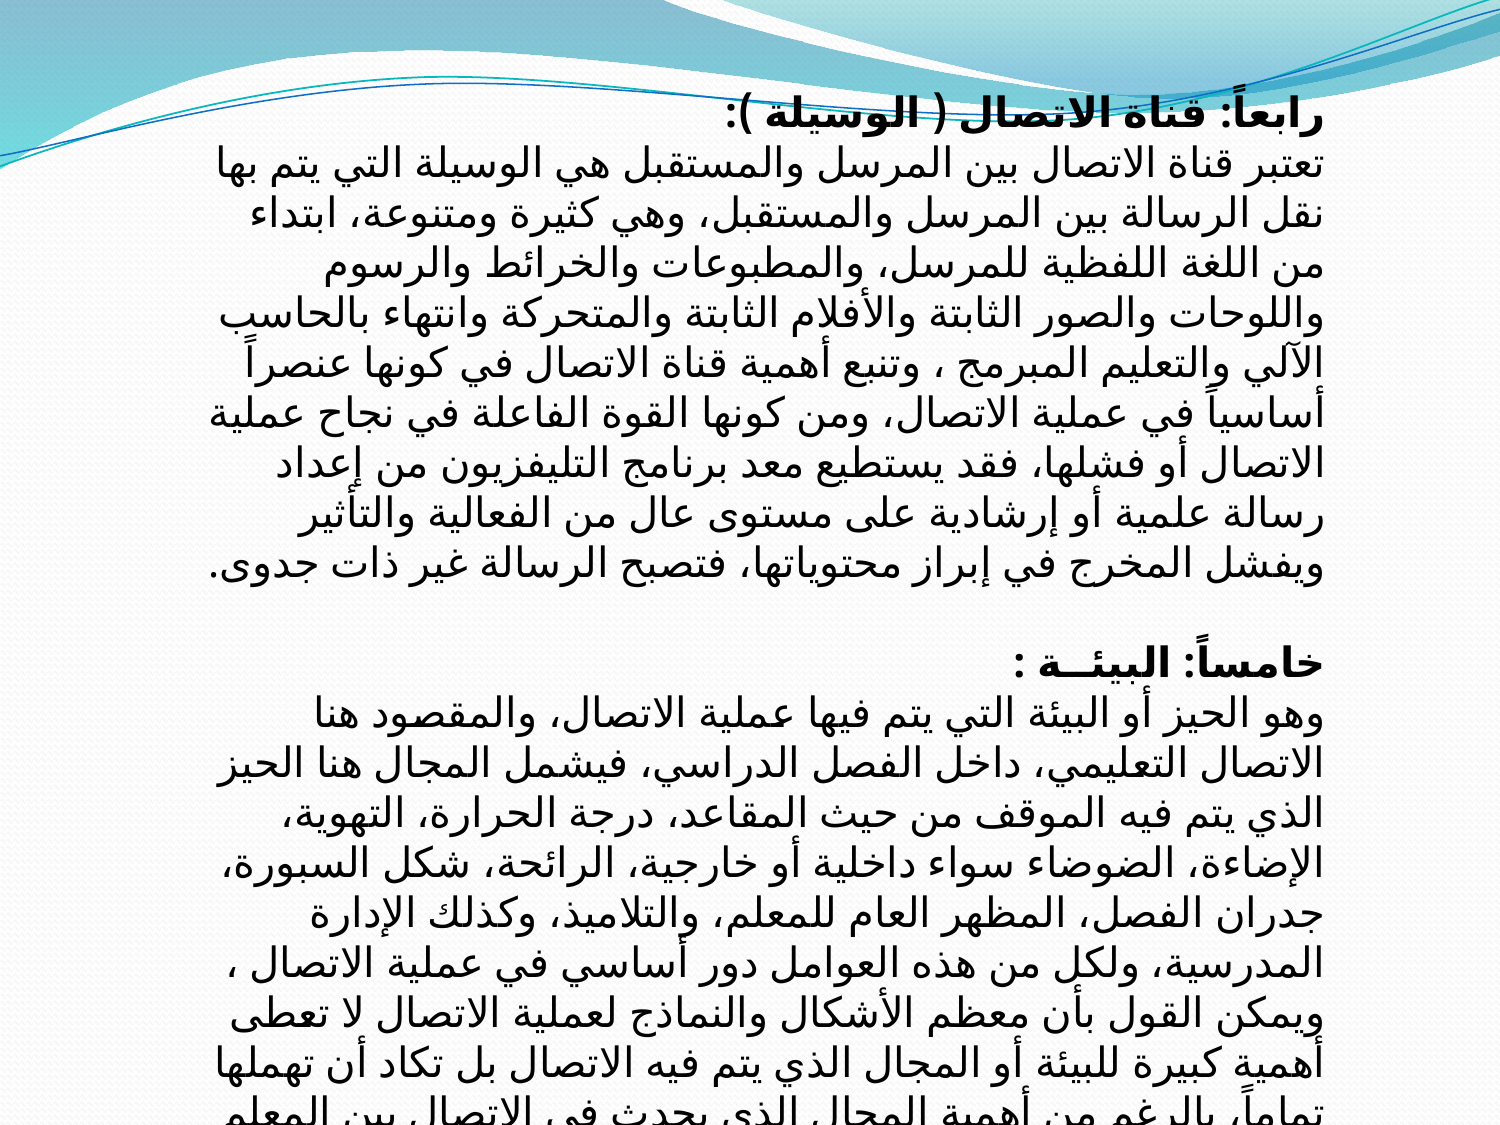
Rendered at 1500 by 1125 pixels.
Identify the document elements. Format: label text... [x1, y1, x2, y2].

text_box رابعاً: قناة الاتصال ( الوسيلة ): تعتبر قناة الاتصال بين المرسل والمستقبل هي الوسيلة التي يتم بها نقل الرسالة بين المرسل والمستقبل، وهي كثيرة ومتنوعة، ابتداء من اللغة اللفظية للمرسل، والمطبوعات والخرائط والرسوم واللوحات والصور الثابتة والأفلام الثابتة والمتحركة وانتهاء بالحاسب الآلي والتعليم المبرمج ، وتنبع أهمية قناة الاتصال في كونها عنصراً أساسياً في عملية الاتصال، ومن كونها القوة الفاعلة في نجاح عملية الاتصال أو فشلها، فقد يستطيع معد برنامج التليفزيون من إعداد رسالة علمية أو إرشادية على مستوى عال من الفعالية والتأثير ويفشل المخرج في إبراز محتوياتها، فتصبح الرسالة غير ذات جدوى. خامساً: البيئــة : وهو الحيز أو البيئة التي يتم فيها عملية الاتصال، والمقصود هنا الاتصال التعليمي، داخل الفصل الدراسي، فيشمل المجال هنا الحيز الذي يتم فيه الموقف من حيث المقاعد، درجة الحرارة، التهوية، الإضاءة، الضوضاء سواء داخلية أو خارجية، الرائحة، شكل السبورة، جدران الفصل، المظهر العام للمعلم، والتلاميذ، وكذلك الإدارة المدرسية، ولكل من هذه العوامل دور أساسي في عملية الاتصال ، ويمكن القول بأن معظم الأشكال والنماذج لعملية الاتصال لا تعطى أهمية كبيرة للبيئة أو المجال الذي يتم فيه الاتصال بل تكاد أن تهملها تماماً، بالرغم من أهمية المجال الذي يحدث في الاتصال بين المعلم والتلميذ. [182, 78, 1341, 1125]
